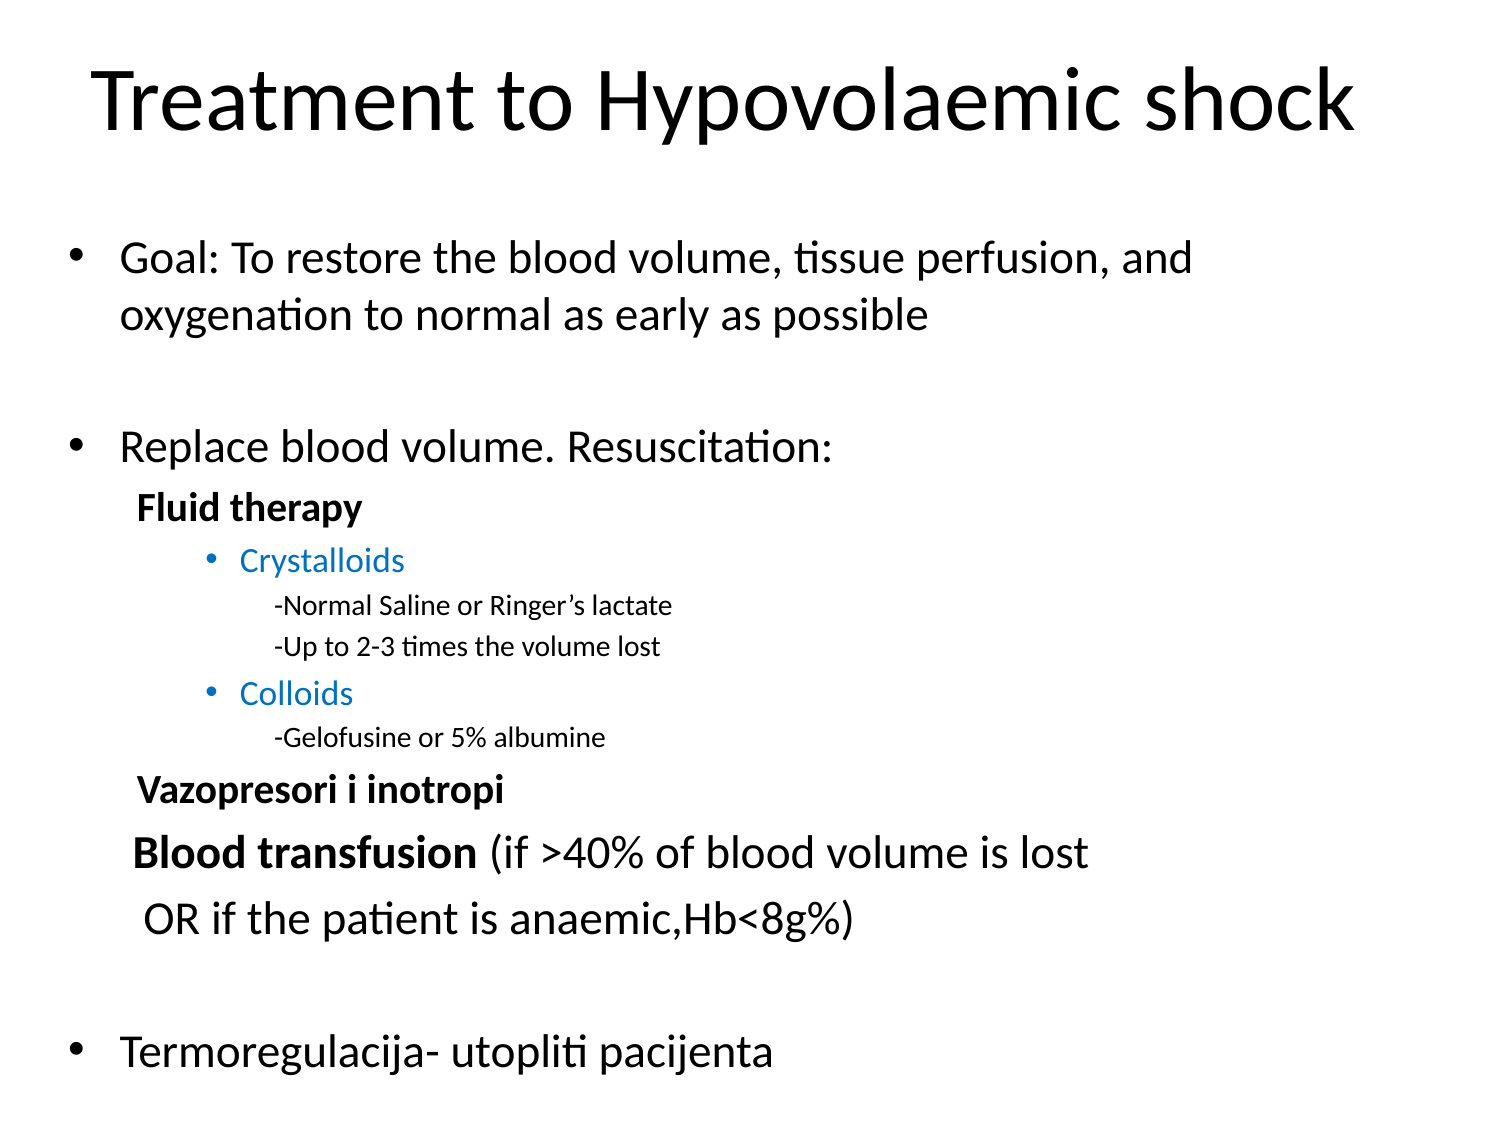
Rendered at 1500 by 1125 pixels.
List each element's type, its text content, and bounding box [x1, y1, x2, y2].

list Goal: To restore the blood volume, tissue perfusion, and oxygenation to normal as early as possible Replace blood volume. Resuscitation: Fluid therapy Crystalloids -Normal Saline or Ringer’s lactate -Up to 2-3 times the volume lost Colloids -Gelofusine or 5% albumine Vazopresori i inotropi Blood transfusion (if >40% of blood volume is lost OR if the patient is anaemic,Hb<8g%) Termoregulacija- utopliti pacijenta [53, 152, 1433, 1090]
title Treatment to Hypovolaemic shock [75, 0, 1425, 188]
